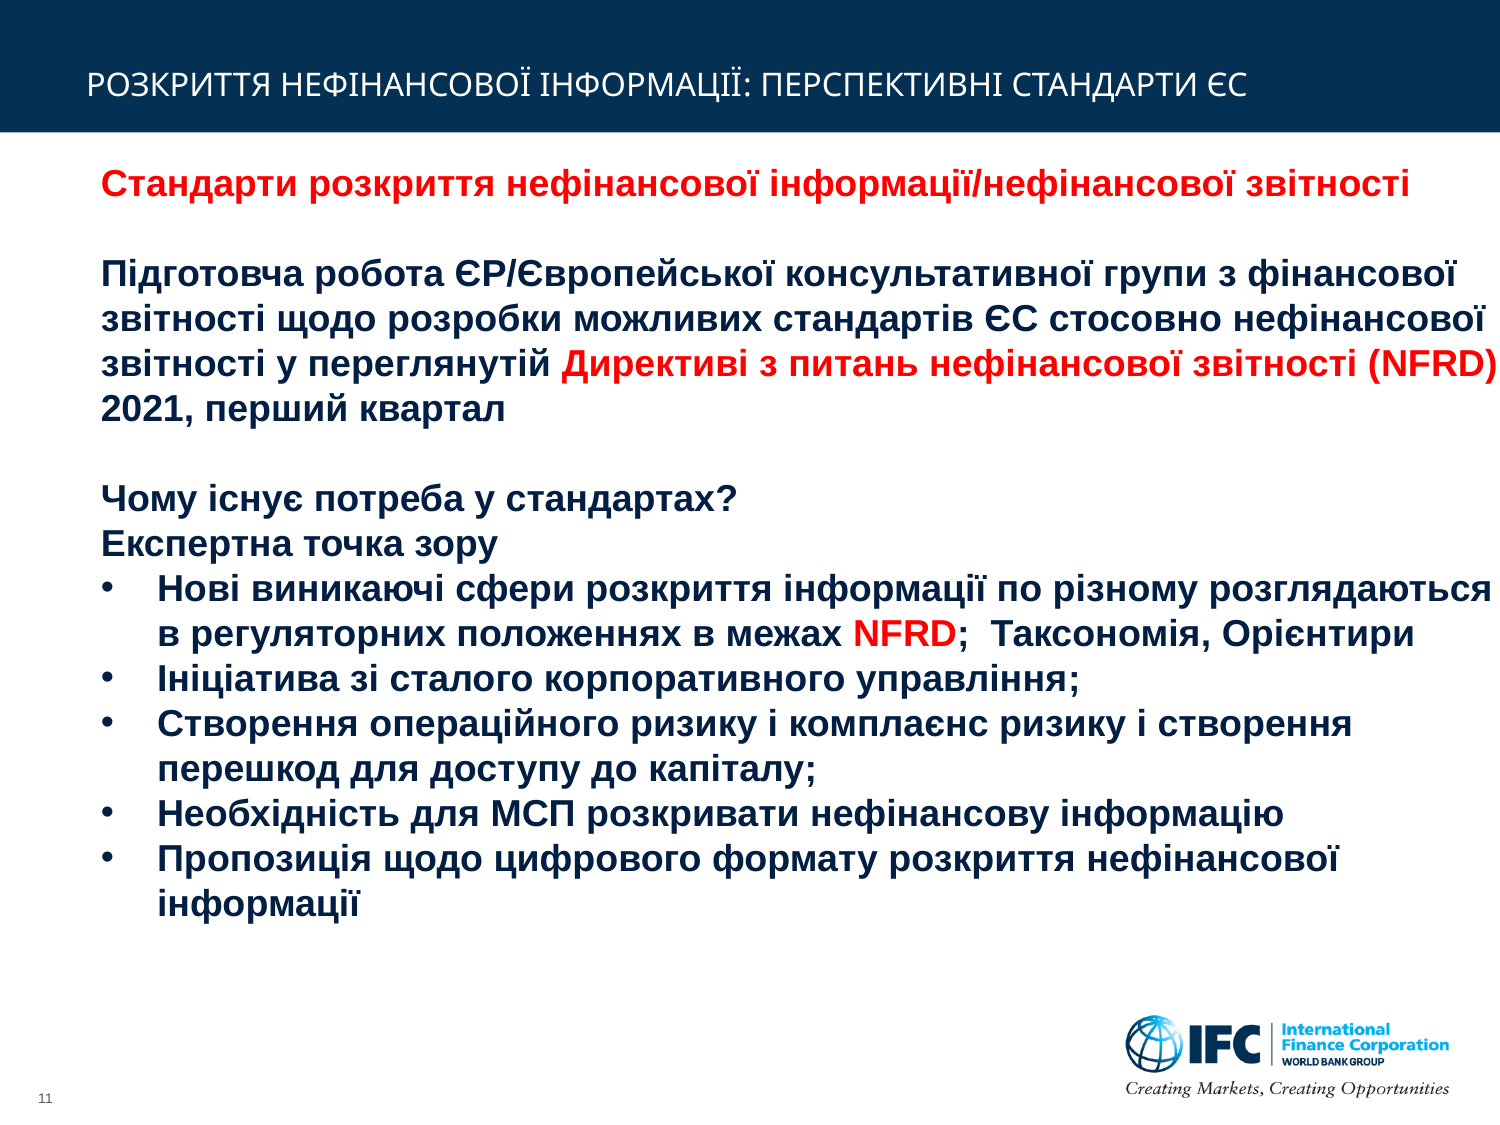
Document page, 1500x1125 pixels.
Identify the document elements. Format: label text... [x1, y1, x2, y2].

slide_number 11 [0, 1068, 91, 1125]
picture [1125, 1015, 1449, 1098]
text_box Стандарти розкриття нефінансової інформації/нефінансової звітності Підготовча робота ЄР/Європейської консультативної групи з фінансової звітності щодо розробки можливих стандартів ЄС стосовно нефінансової звітності у переглянутій Директиві з питань нефінансової звітності (NFRD), 2021, перший квартал Чому існує потреба у стандартах? Експертна точка зору Нові виникаючі сфери розкриття інформації по різному розглядаються в регуляторних положеннях в межах NFRD; Таксономія, Орієнтири Ініціатива зі сталого корпоративного управління; Створення операційного ризику і комплаєнс ризику і створення перешкод для доступу до капіталу; Необхідність для МСП розкривати нефінансову інформацію Пропозиція щодо цифрового формату розкриття нефінансової інформації [86, 151, 1500, 932]
picture [1143, 1026, 1152, 1033]
title РОЗКРИТТЯ НЕФІНАНСОВОЇ ІНФОРМАЦІЇ: ПЕРСПЕКТИВНІ СТАНДАРТИ ЄС [85, 49, 1418, 119]
